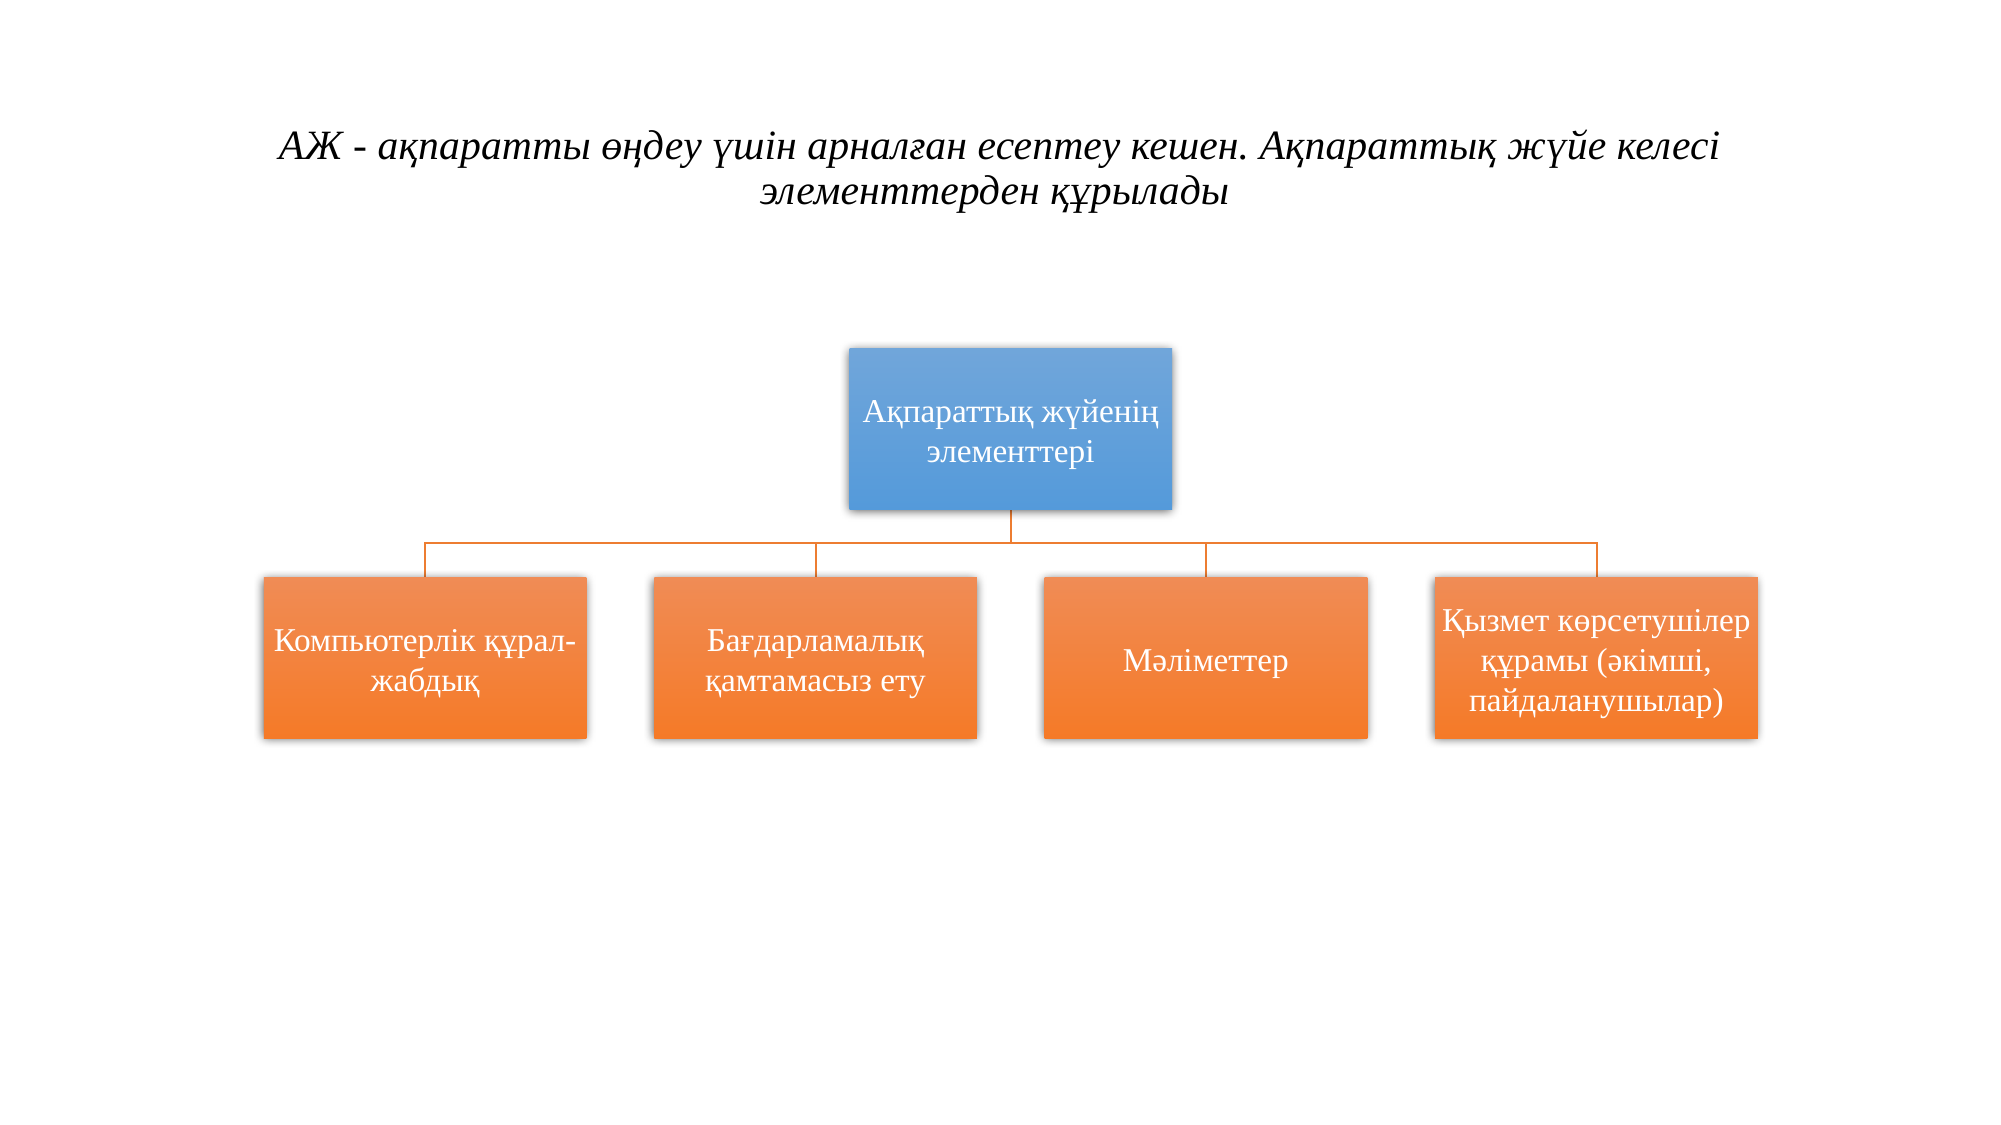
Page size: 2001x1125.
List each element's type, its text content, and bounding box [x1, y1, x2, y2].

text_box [263, 168, 1759, 918]
title АЖ - ақпаратты өңдеу үшін арналған есептеу кешен. Ақпараттық жүйе келесі элементтерден құрылады [137, 59, 1863, 278]
